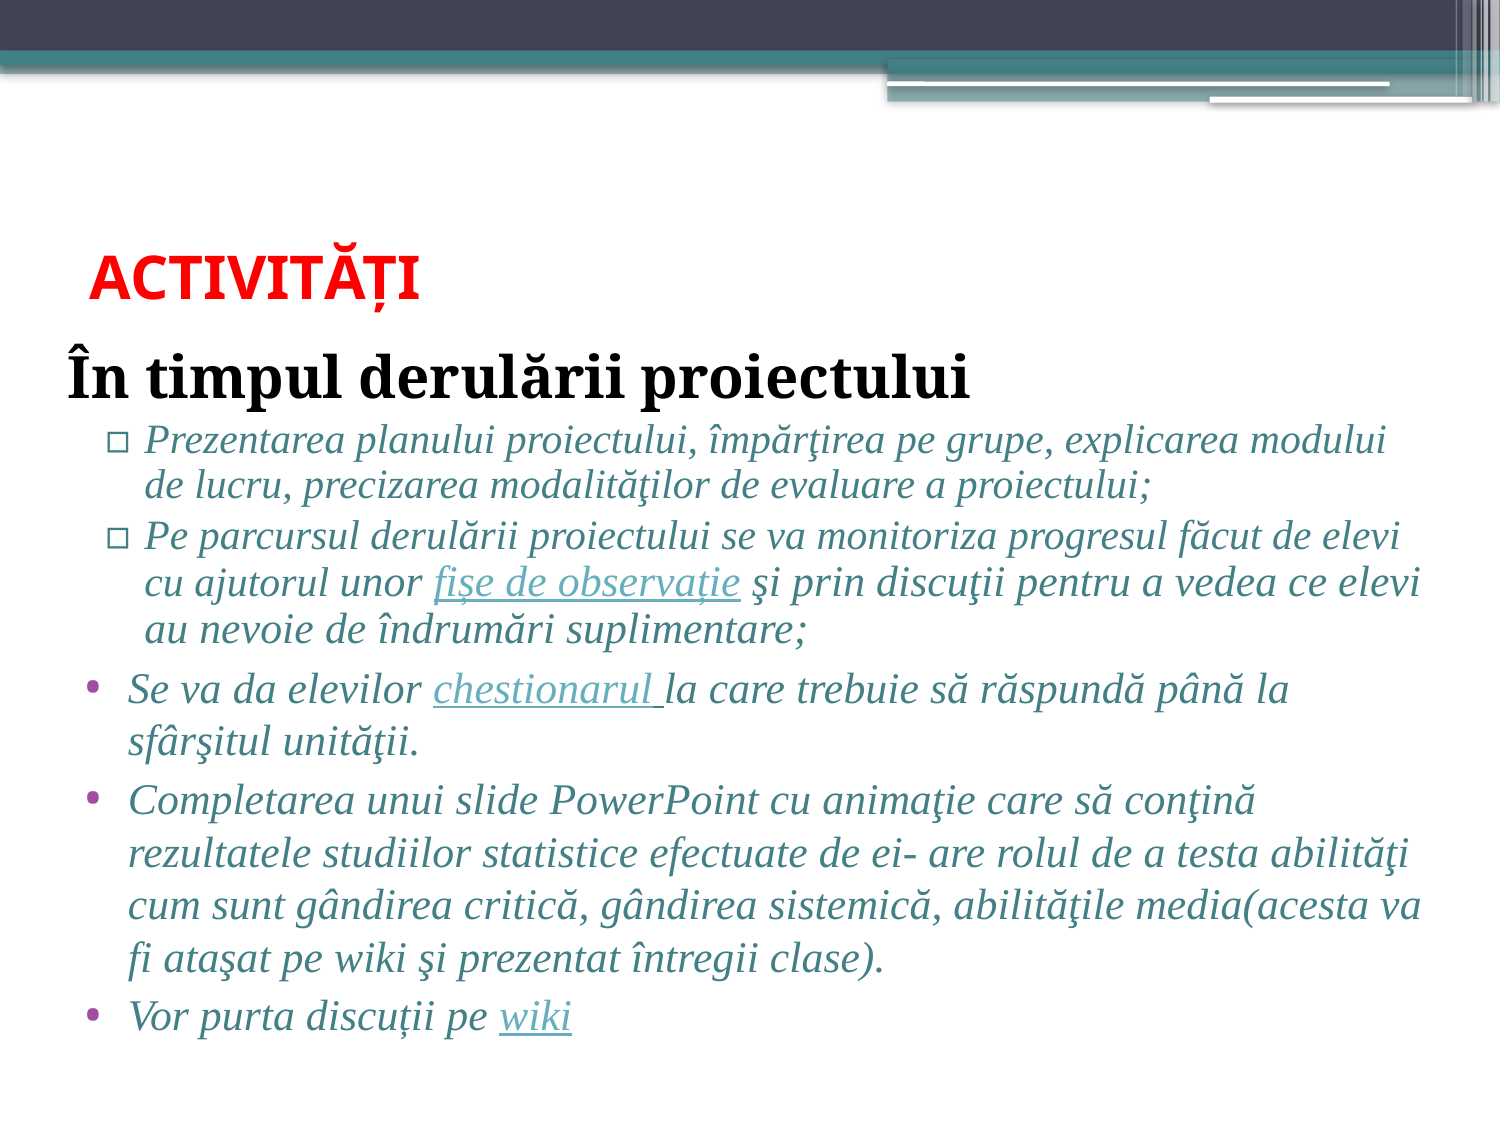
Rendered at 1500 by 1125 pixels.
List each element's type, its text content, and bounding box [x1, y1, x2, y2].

list În timpul derulării proiectului Prezentarea planului proiectului, împărţirea pe grupe, explicarea modului de lucru, precizarea modalităţilor de evaluare a proiectului; Pe parcursul derulării proiectului se va monitoriza progresul făcut de elevi cu ajutorul unor fișe de observație şi prin discuţii pentru a vedea ce elevi au nevoie de îndrumări suplimentare; Se va da elevilor chestionarul la care trebuie să răspundă până la sfârşitul unităţii. Completarea unui slide PowerPoint cu animaţie care să conţină rezultatele studiilor statistice efectuate de ei- are rolul de a testa abilităţi cum sunt gândirea critică, gândirea sistemică, abilităţile media(acesta va fi ataşat pe wiki şi prezentat întregii clase). Vor purta discuții pe wiki [53, 340, 1447, 1125]
title ACTIVITĂŢI [75, 187, 1425, 340]
